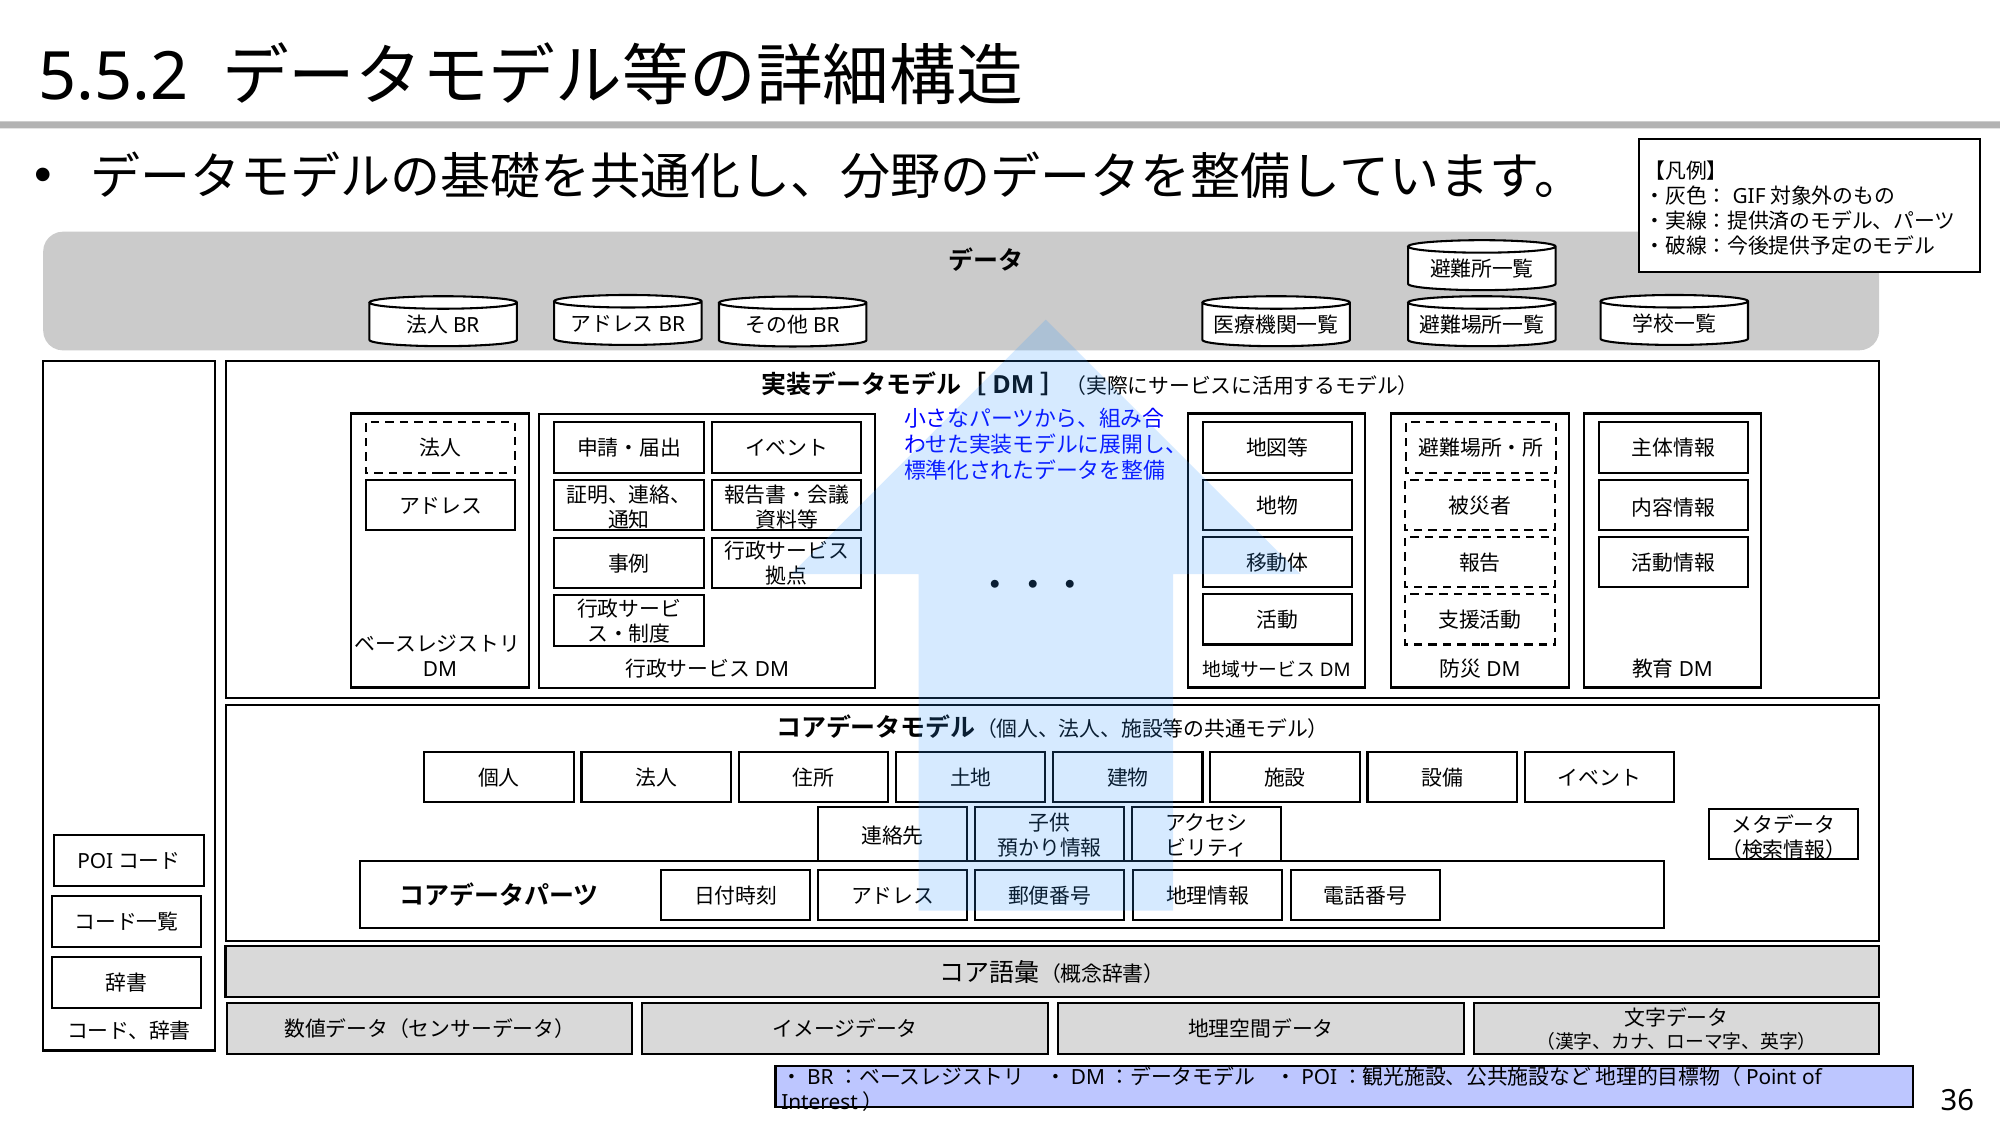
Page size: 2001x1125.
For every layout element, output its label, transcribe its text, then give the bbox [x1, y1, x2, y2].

text_box イベント [711, 421, 862, 474]
text_box 教育DM [1583, 412, 1762, 689]
text_box イベント [1524, 751, 1675, 803]
text_box [788, 318, 1303, 912]
text_box 電話番号 [1290, 869, 1441, 921]
text_box アドレス [817, 869, 968, 921]
text_box 医療機関一覧 [1201, 295, 1351, 348]
slide_number 36 [1881, 1073, 1989, 1124]
text_box 学校一覧 [1599, 293, 1750, 346]
text_box 地理情報 [1132, 869, 1283, 921]
text_box データ [42, 230, 1881, 352]
text_box 法人BR [368, 295, 518, 348]
text_box コード一覧 [51, 895, 202, 948]
text_box 土地 [895, 751, 917, 803]
text_box 地理空間データ [1057, 1002, 1465, 1055]
text_box 文字データ （漢字、カナ、ローマ字、英字） [1473, 1002, 1880, 1055]
text_box 事例 [553, 537, 705, 589]
text_box 避難場所一覧 [1406, 295, 1557, 348]
text_box 小さなパーツから、組み合わせた実装モデルに展開し、 標準化されたデータを整備 [889, 397, 965, 473]
text_box 法人 [365, 421, 516, 474]
text_box 郵便番号 [974, 912, 1125, 921]
text_box メタデータ （検索情報） [1708, 808, 1859, 860]
text_box 証明、連絡、通知 [553, 479, 705, 531]
text_box 内容情報 [1598, 479, 1749, 531]
text_box コアデータパーツ [359, 860, 1665, 929]
text_box 辞書 [51, 956, 202, 1009]
text_box 被災者 [1404, 479, 1556, 531]
text_box 法人 [580, 751, 732, 803]
text_box 行政サービス拠点 [711, 537, 862, 589]
text_box イメージデータ [641, 1002, 1049, 1055]
text_box 移動体 [1202, 536, 1353, 588]
text_box 連絡先 [817, 806, 917, 860]
text_box 日付時刻 [660, 869, 811, 921]
text_box 施設 [1209, 751, 1361, 803]
text_box 【凡例】 ・灰色：GIF対象外のもの ・実線：提供済のモデル、パーツ ・破線：今後提供予定のモデル [1638, 138, 1981, 273]
text_box 地物 [1208, 479, 1353, 531]
text_box 防災DM [1390, 412, 1570, 689]
text_box 報告 [1404, 536, 1556, 588]
text_box 活動 [1202, 593, 1353, 646]
text_box 行政サービス・制度 [553, 594, 705, 647]
text_box アドレス [365, 479, 516, 531]
text_box 行政サービスDM [538, 413, 876, 689]
text_box 5.5.2 データモデル等の詳細構造 [23, 34, 1910, 121]
text_box データモデルの基礎を共通化し、分野のデータを整備しています。 [19, 137, 1957, 212]
text_box 申請・届出 [553, 421, 705, 474]
text_box コア語彙（概念辞書） [224, 945, 1880, 998]
text_box 実装データモデル［DM］（実際にサービスに活用するモデル） [225, 360, 1002, 699]
text_box 支援活動 [1404, 593, 1556, 646]
text_box POIコード [53, 834, 205, 887]
text_box 設備 [1366, 751, 1518, 803]
text_box 主体情報 [1598, 421, 1749, 474]
text_box 小さなパーツから、組み合わせた実装モデルに展開し、 標準化されたデータを整備 [1126, 397, 1188, 459]
text_box アクセシ ビリティ [1175, 806, 1282, 860]
text_box ベースレジストリDM [350, 412, 530, 689]
text_box 地図等 [1202, 421, 1353, 474]
text_box 個人 [423, 751, 575, 803]
text_box 地域サービスDM [1187, 412, 1366, 689]
text_box コアデータモデル（個人、法人、施設等の共通モデル） [225, 704, 1880, 942]
text_box 報告書・会議資料等 [711, 479, 862, 531]
text_box 住所 [738, 751, 889, 803]
text_box 活動情報 [1598, 536, 1749, 588]
text_box 避難場所・所 [1405, 421, 1557, 474]
text_box 建物 [1175, 751, 1204, 803]
text_box コード、辞書 [42, 360, 216, 1052]
text_box アドレスBR [552, 293, 703, 346]
text_box その他BR [717, 295, 868, 348]
text_box 数値データ（センサーデータ） [226, 1002, 633, 1055]
text_box 避難所一覧 [1406, 239, 1557, 292]
text_box ・BR：ベースレジストリ ・DM：データモデル ・POI：観光施設、公共施設など 地理的目標物（Point of Interest） [774, 1065, 1914, 1108]
text_box 実装データモデル［DM］（実際にサービスに活用するモデル） [1089, 360, 1880, 699]
